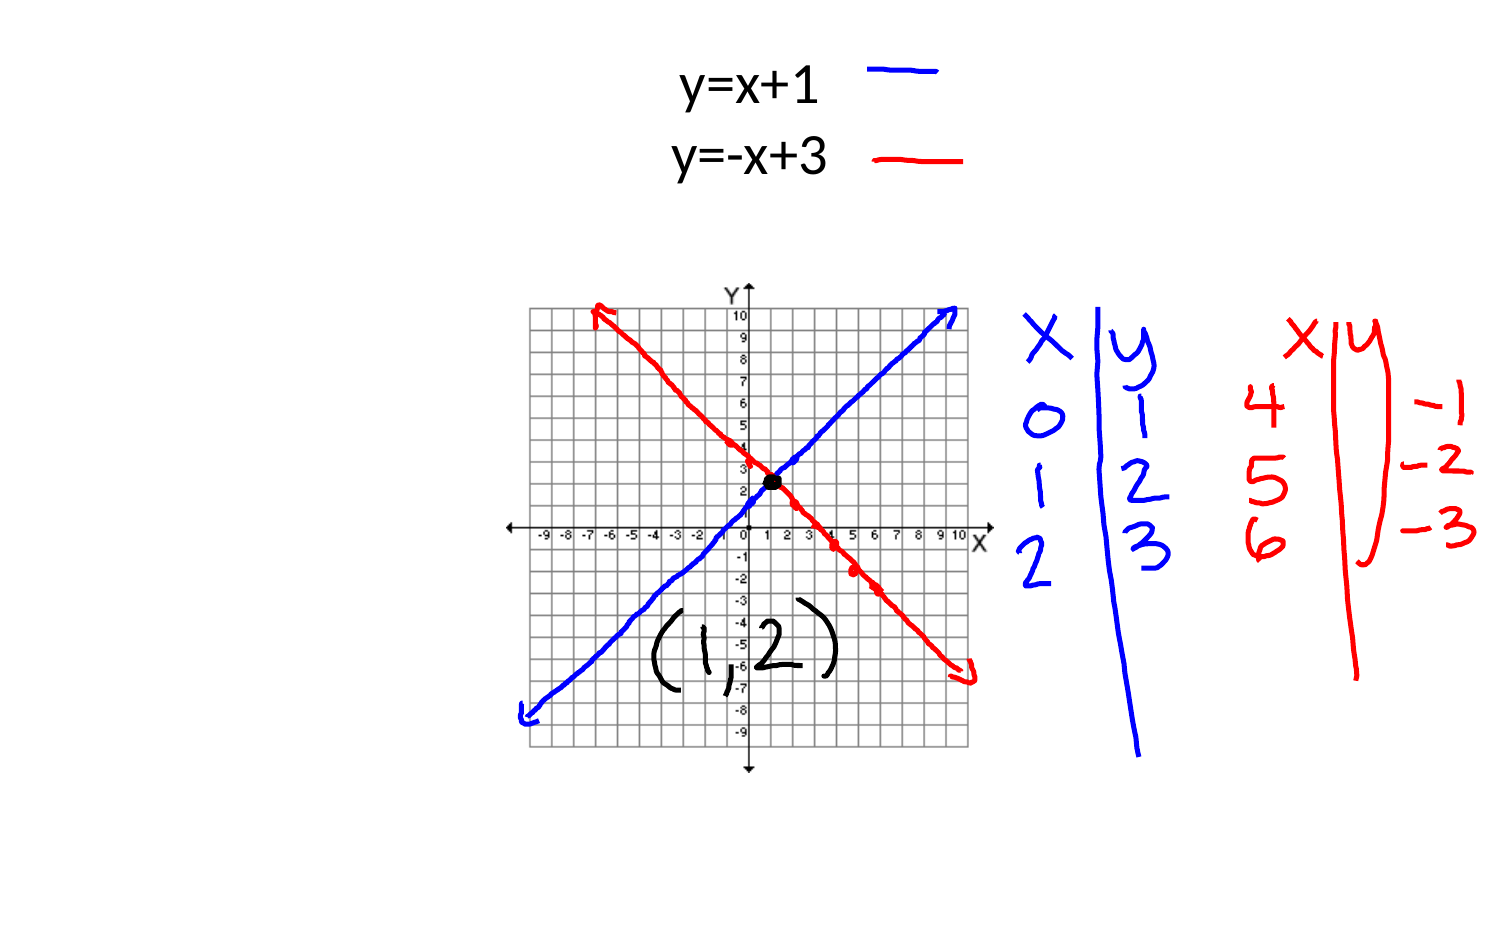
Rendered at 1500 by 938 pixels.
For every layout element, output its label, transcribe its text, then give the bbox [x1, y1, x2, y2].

text_box [1124, 522, 1169, 569]
text_box [1332, 322, 1358, 681]
text_box [1303, 337, 1324, 357]
text_box [1139, 395, 1146, 439]
text_box [873, 158, 964, 163]
text_box [1121, 459, 1170, 502]
text_box [1023, 313, 1045, 335]
text_box [1439, 445, 1473, 474]
text_box [1096, 306, 1140, 758]
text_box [653, 597, 836, 697]
text_box [1046, 335, 1073, 360]
text_box [1348, 320, 1390, 566]
text_box [1275, 401, 1285, 409]
title y=x+1 y=-x+3 [75, 37, 1425, 194]
text_box [1246, 385, 1272, 409]
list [505, 283, 994, 773]
text_box [867, 68, 938, 74]
text_box [1283, 320, 1318, 358]
text_box [1287, 318, 1304, 337]
text_box [1458, 379, 1463, 426]
text_box [1401, 526, 1432, 532]
text_box [1270, 384, 1275, 428]
text_box [1247, 518, 1284, 562]
text_box [1027, 314, 1057, 363]
text_box [1401, 463, 1428, 469]
text_box [1110, 328, 1155, 390]
text_box [1036, 464, 1044, 508]
text_box [1024, 403, 1064, 437]
text_box [1248, 456, 1287, 505]
text_box [1439, 507, 1475, 547]
text_box [1414, 401, 1443, 408]
text_box [1017, 536, 1052, 587]
